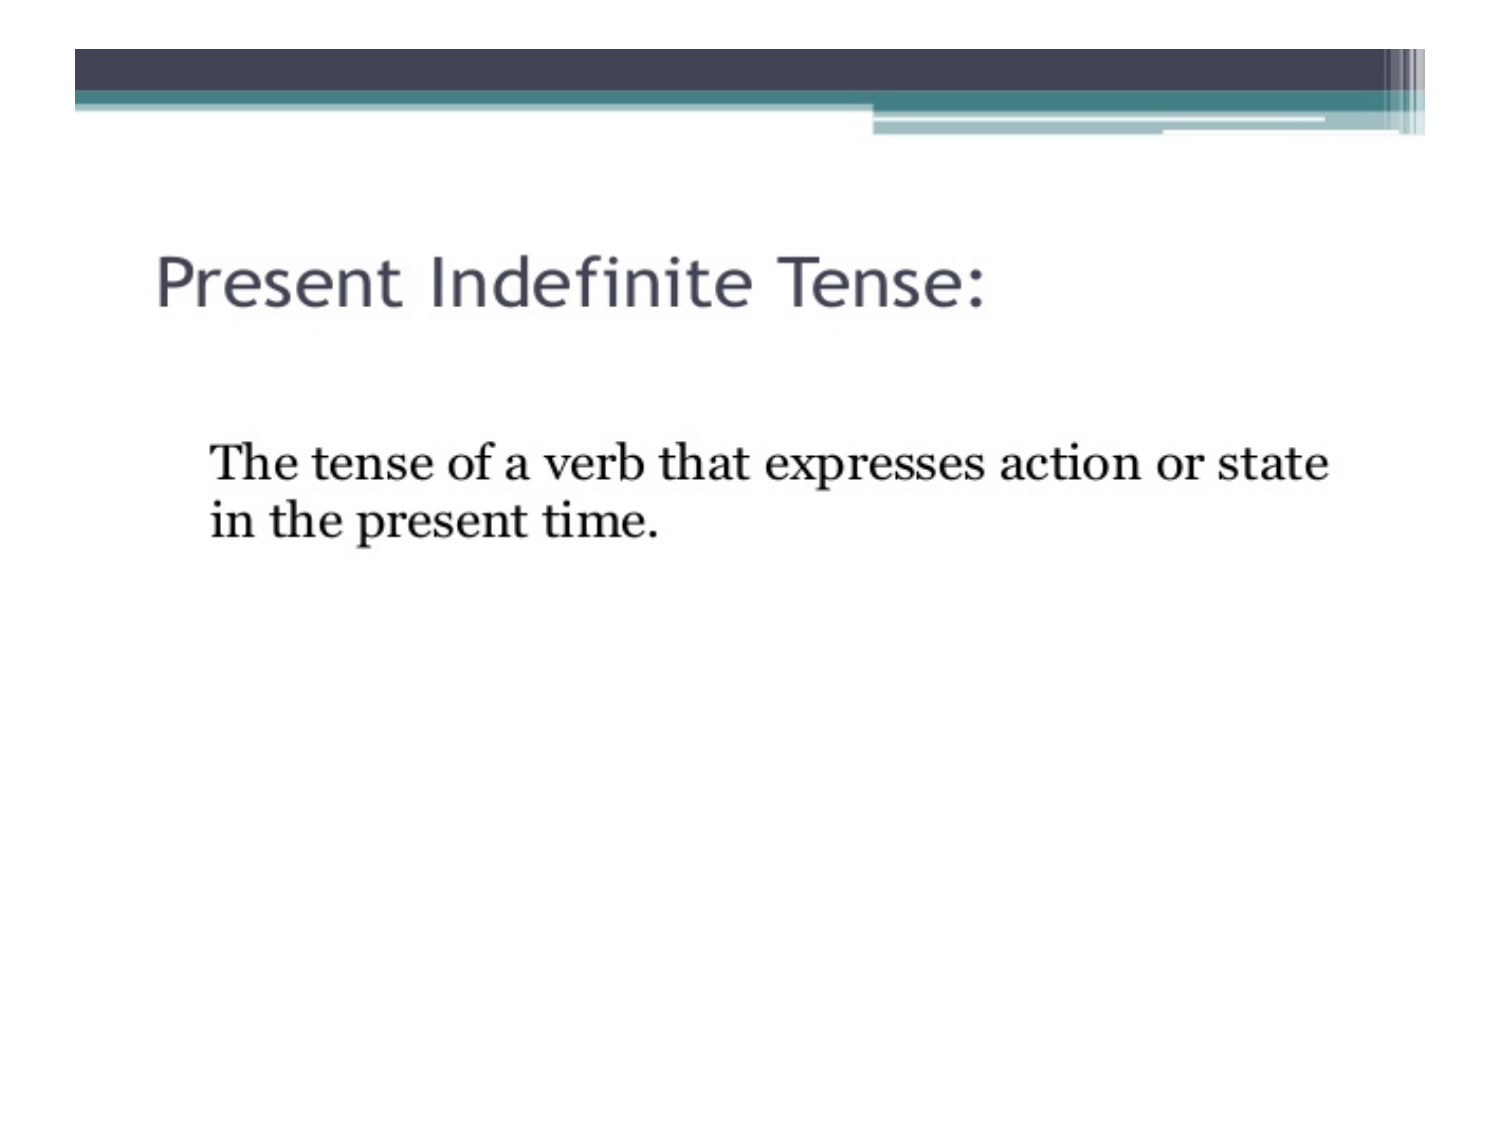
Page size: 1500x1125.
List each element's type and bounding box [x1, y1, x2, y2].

picture [74, 49, 1426, 1001]
